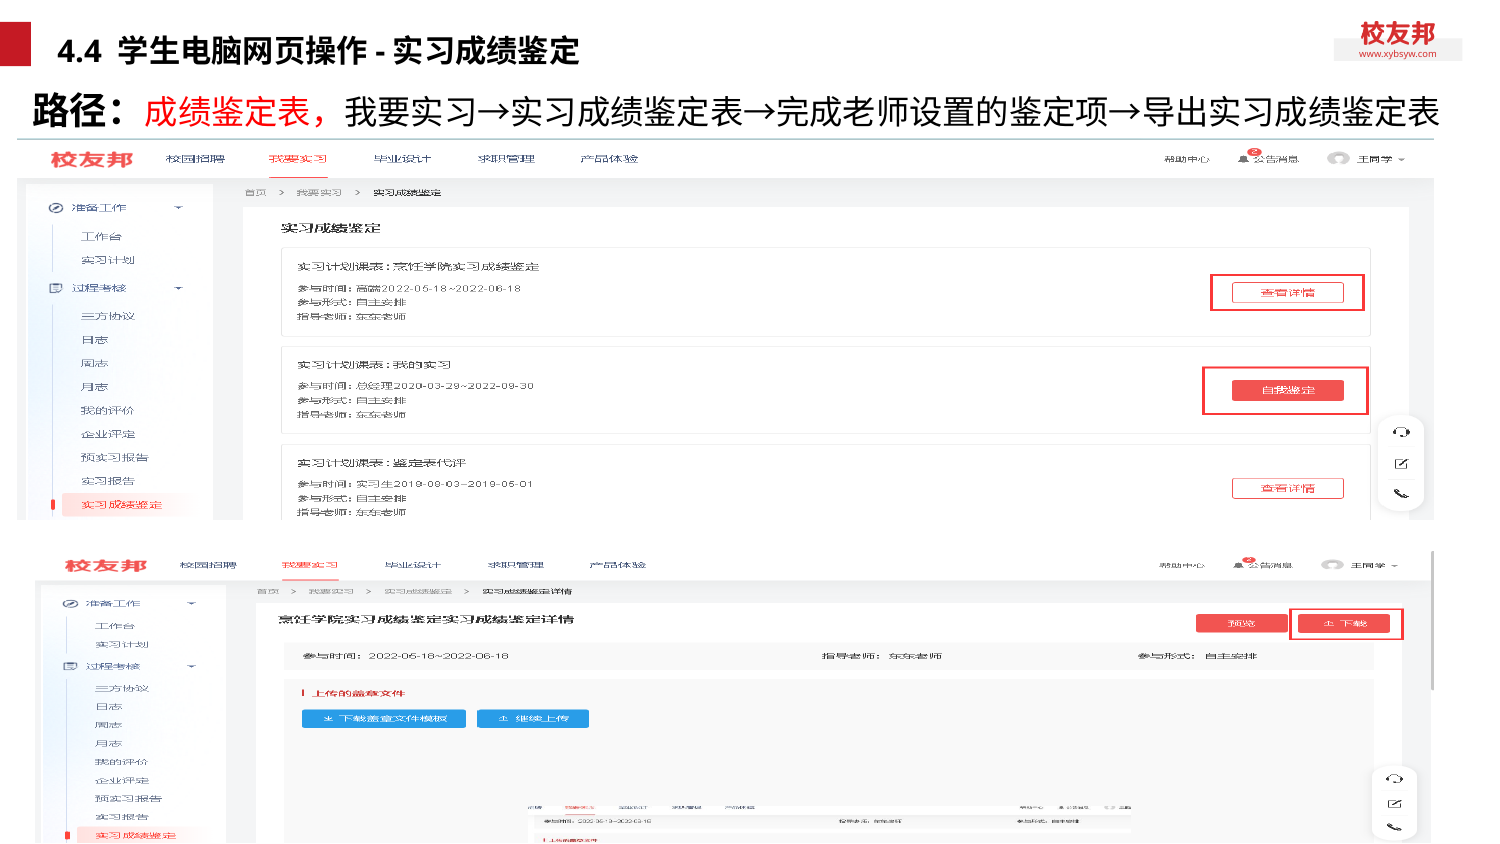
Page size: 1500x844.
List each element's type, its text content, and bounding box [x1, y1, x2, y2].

picture [1361, 21, 1435, 45]
text_box 路径：成绩鉴定表，我要实习→实习成绩鉴定表→完成老师设置的鉴定项→导出实习成绩鉴定表 [17, 57, 1483, 140]
title 4.4 学生电脑网页操作-实习成绩鉴定 [42, 11, 939, 57]
picture [17, 138, 1434, 520]
picture [35, 551, 1434, 843]
